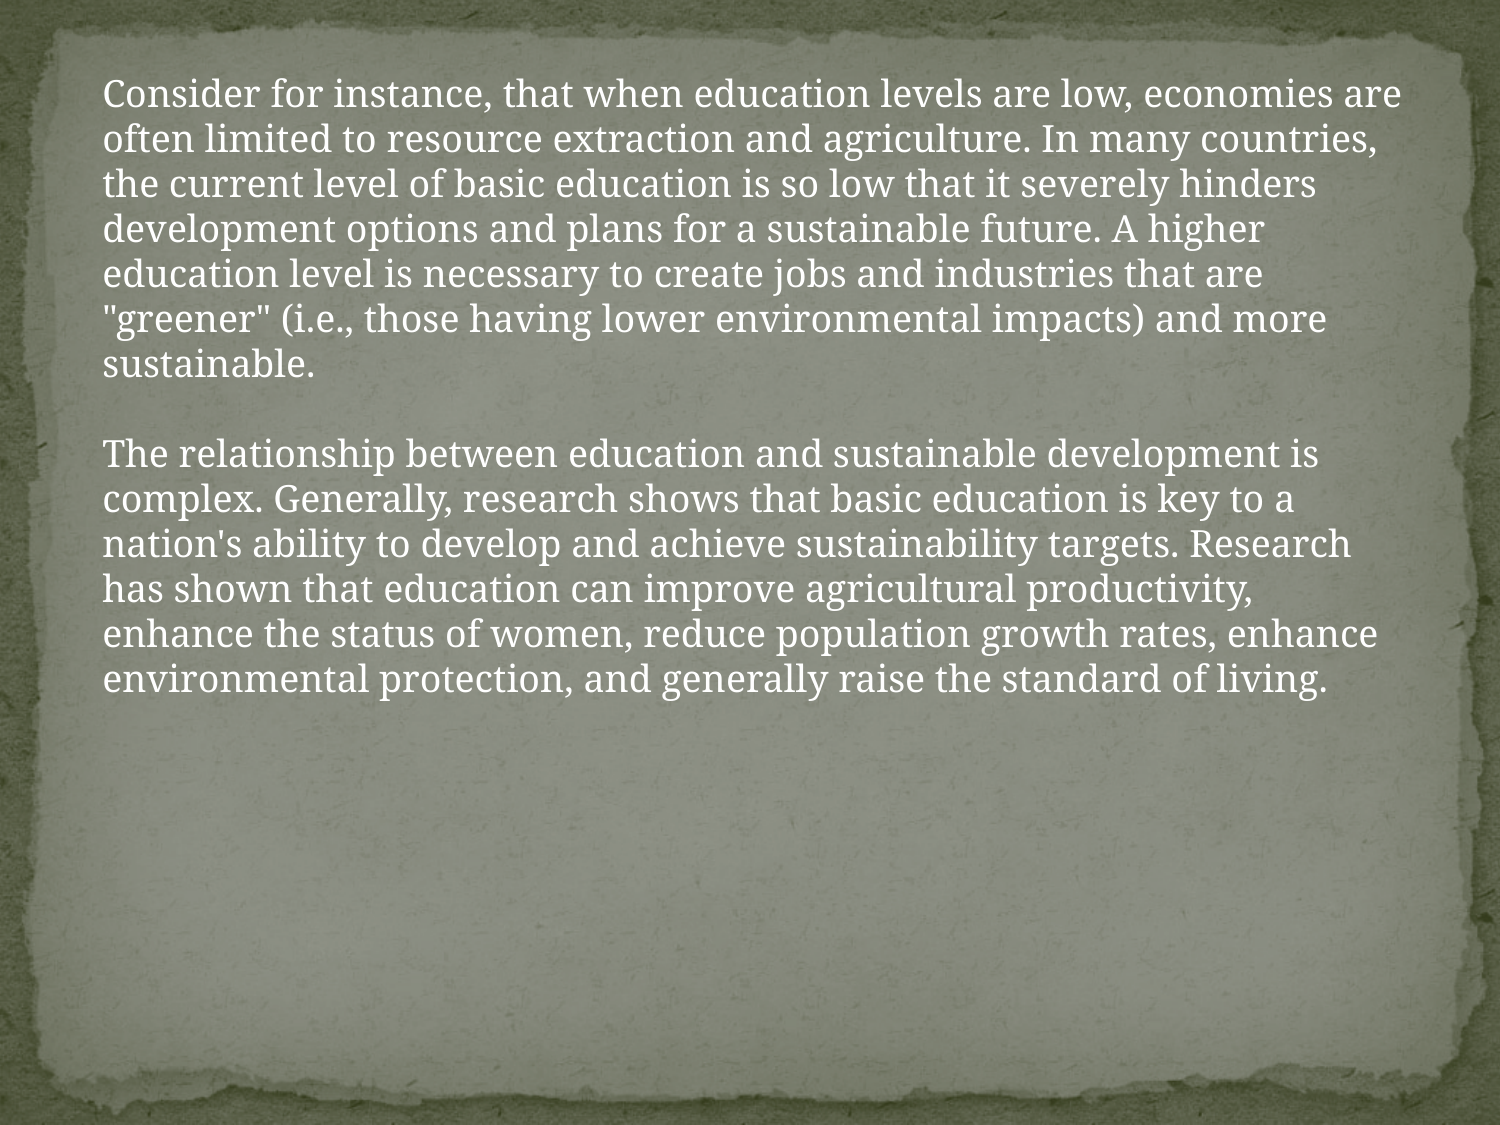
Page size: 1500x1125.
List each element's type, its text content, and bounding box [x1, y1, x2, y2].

text_box Consider for instance, that when education levels are low, economies are often limited to resource extraction and agriculture. In many countries, the current level of basic education is so low that it severely hinders development options and plans for a sustainable future. A higher education level is necessary to create jobs and industries that are "greener" (i.e., those having lower environmental impacts) and more sustainable. The relationship between education and sustainable development is complex. Generally, research shows that basic education is key to a nation's ability to develop and achieve sustainability targets. Research has shown that education can improve agricultural productivity, enhance the status of women, reduce population growth rates, enhance environmental protection, and generally raise the standard of living. [87, 62, 1425, 708]
